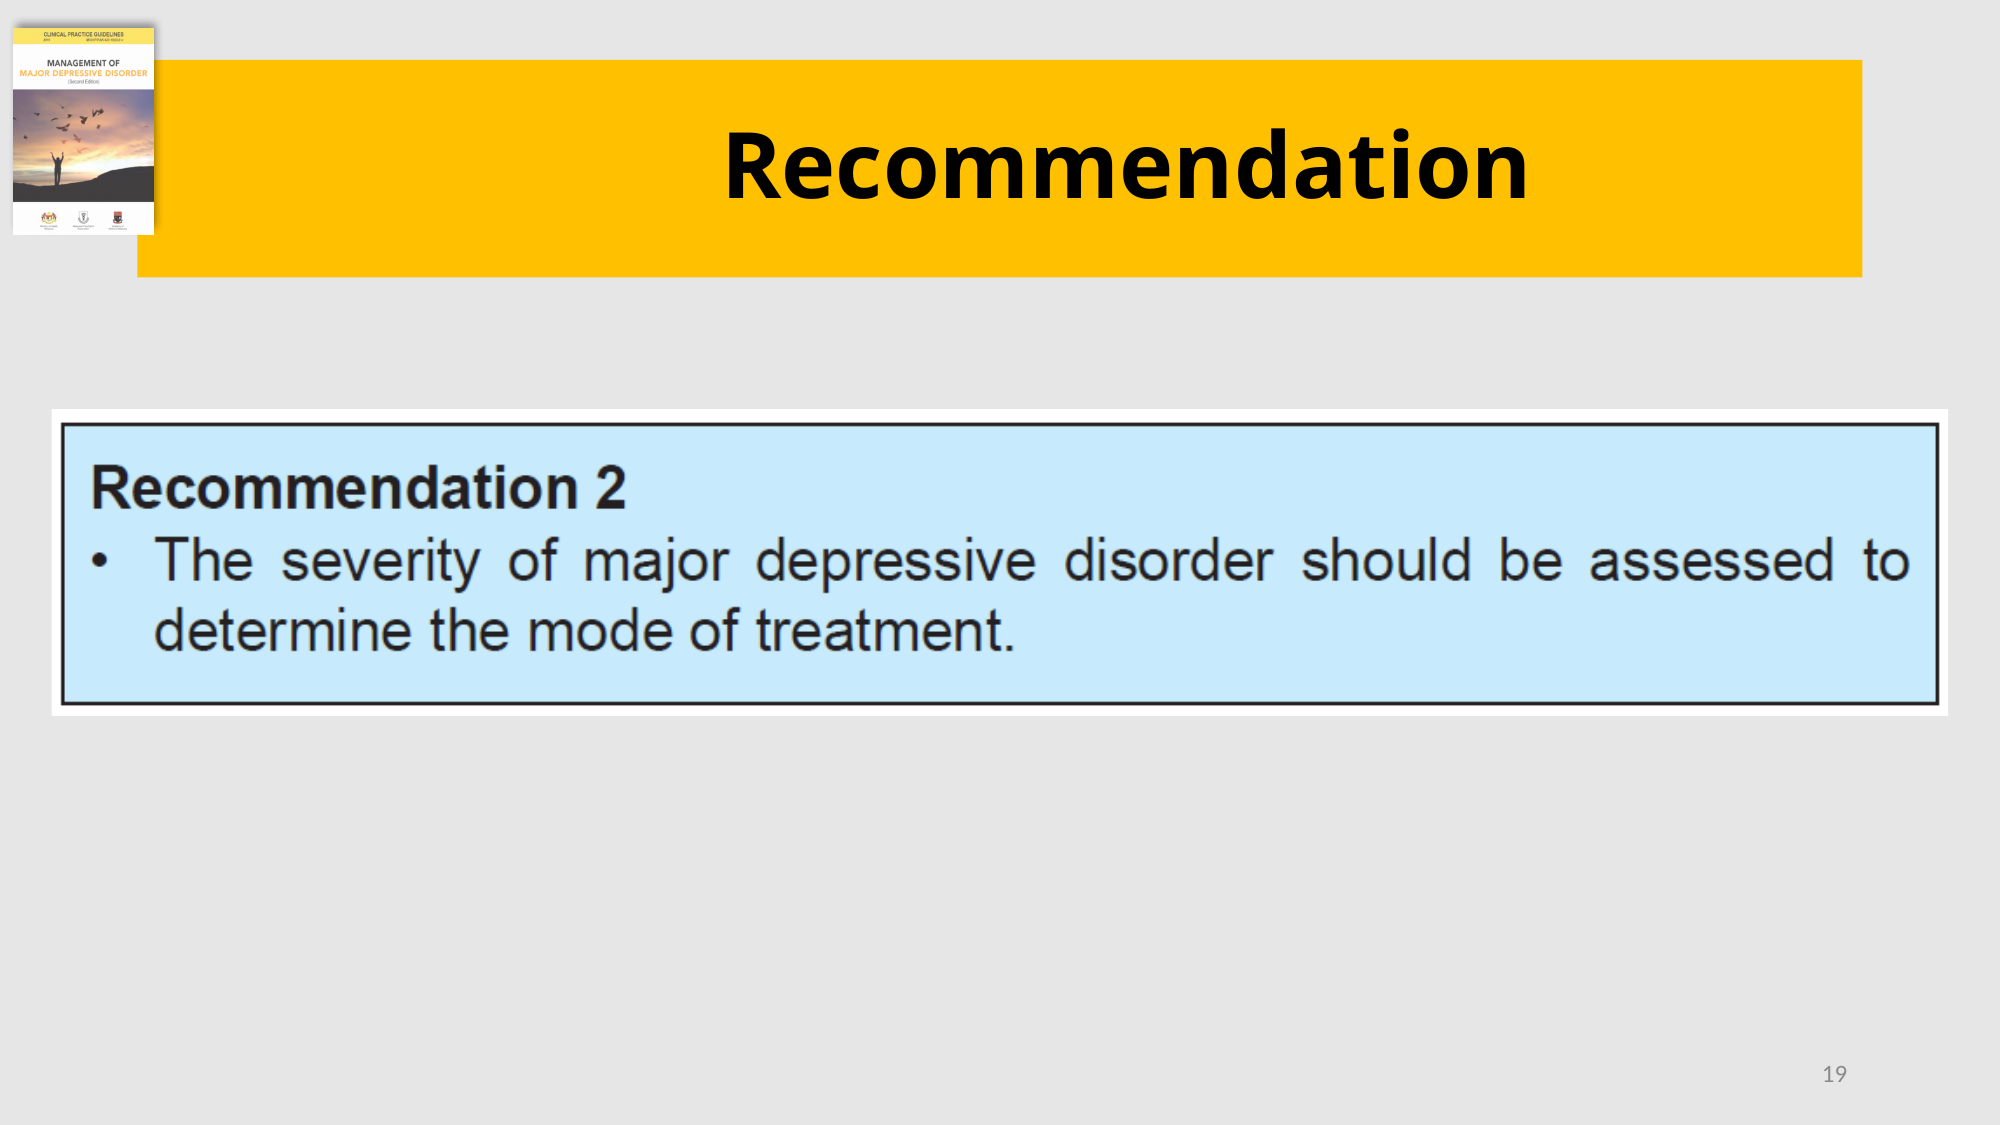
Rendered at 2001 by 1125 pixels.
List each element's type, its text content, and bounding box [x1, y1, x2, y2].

slide_number 19 [1412, 1042, 1863, 1103]
title Recommendation [137, 59, 1863, 278]
picture [51, 409, 1949, 716]
picture [13, 28, 154, 235]
